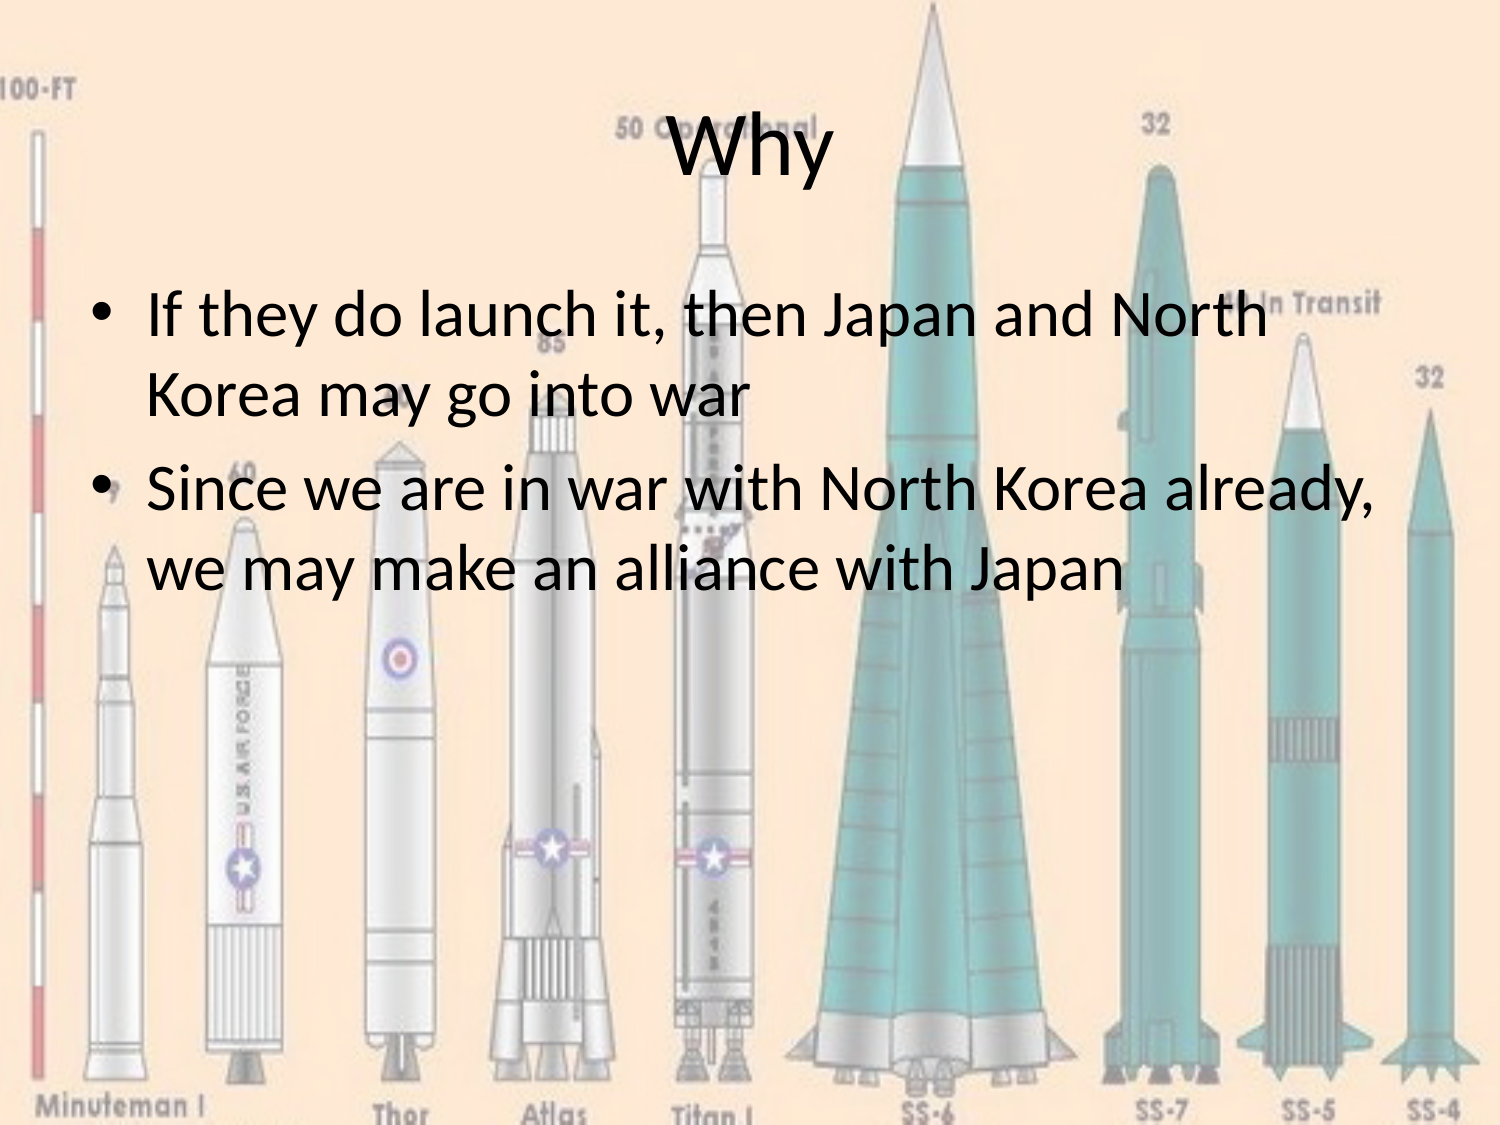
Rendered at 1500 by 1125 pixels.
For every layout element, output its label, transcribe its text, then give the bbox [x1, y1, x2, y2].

title Why [75, 45, 1425, 233]
list If they do launch it, then Japan and North Korea may go into war Since we are in war with North Korea already, we may make an alliance with Japan [75, 262, 1425, 1005]
